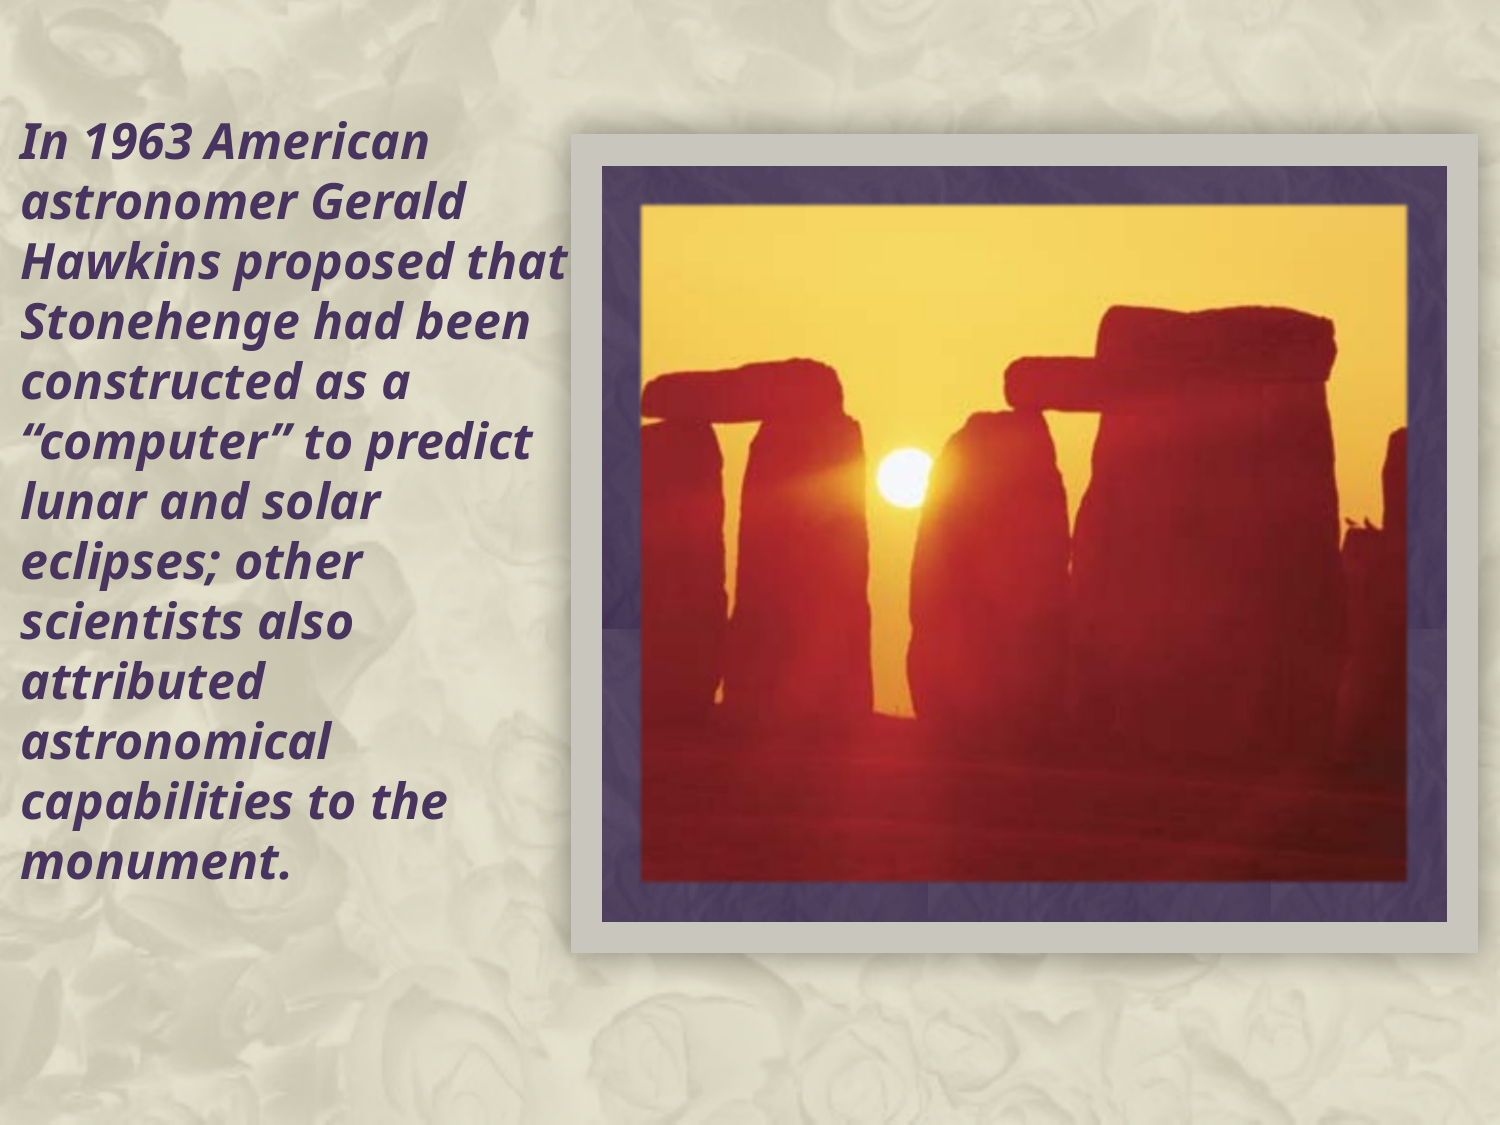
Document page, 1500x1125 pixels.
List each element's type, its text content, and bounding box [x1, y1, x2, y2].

list In 1963 American astronomer Gerald Hawkins proposed that Stonehenge had been constructed as a “computer” to predict lunar and solar eclipses; other scientists also attributed astronomical capabilities to the monument. [5, 101, 597, 1059]
picture [638, 202, 1411, 886]
